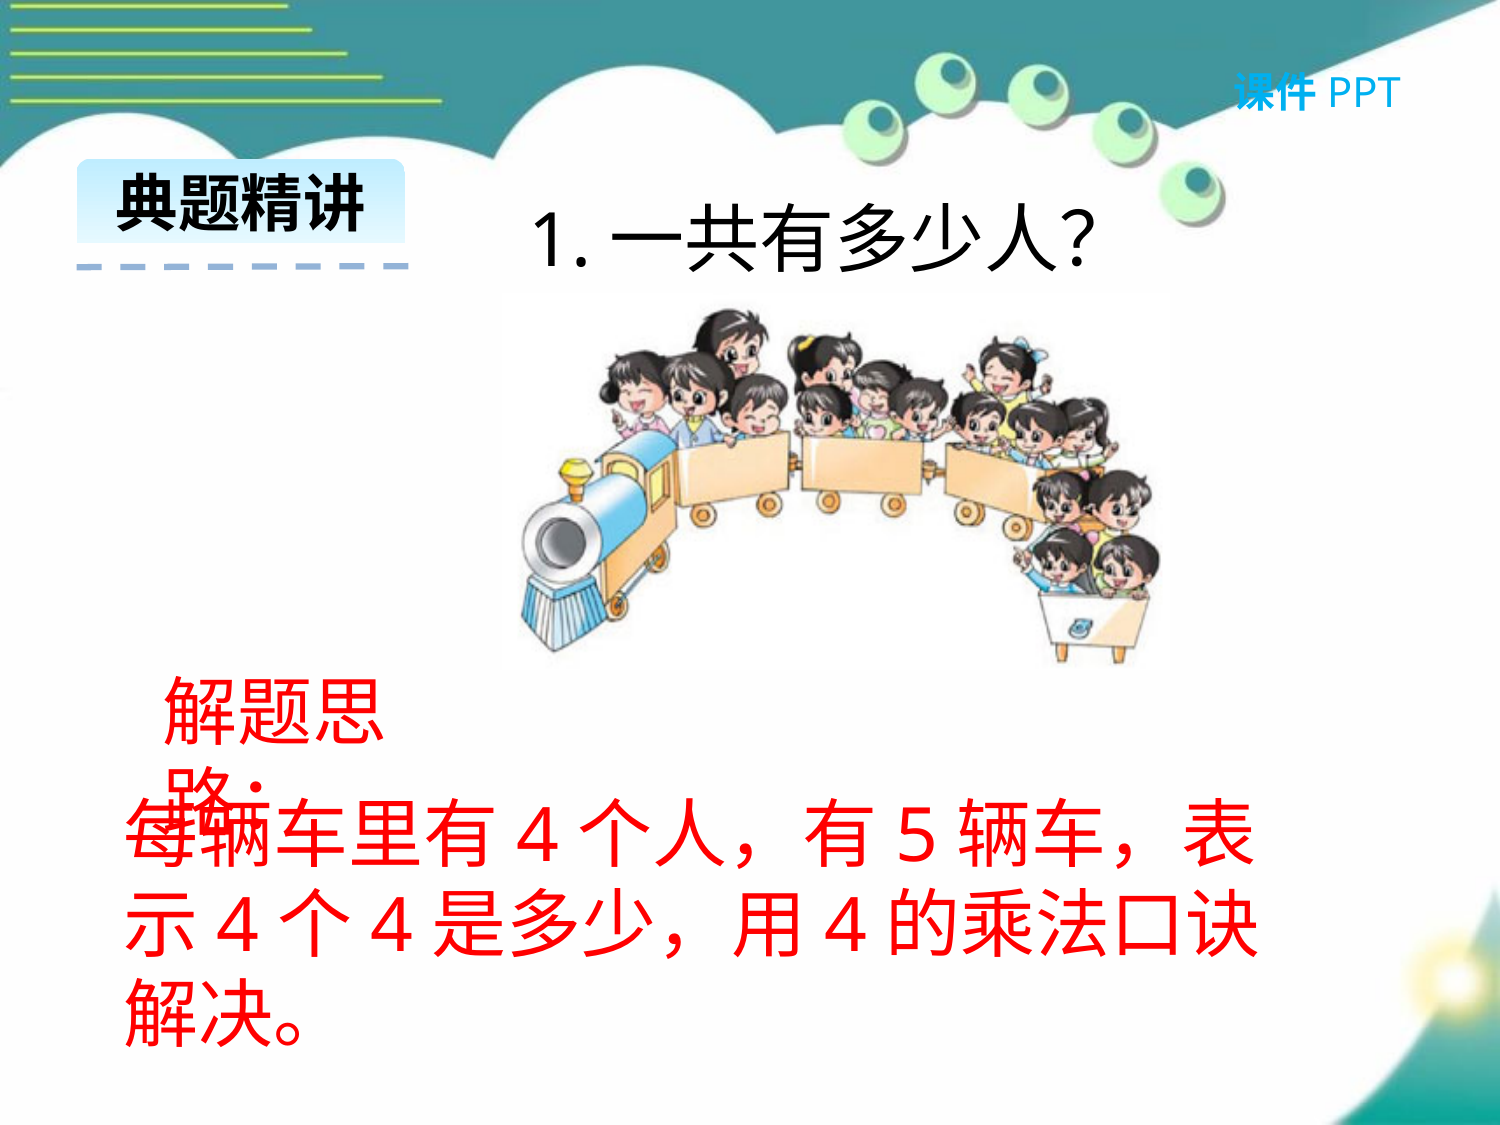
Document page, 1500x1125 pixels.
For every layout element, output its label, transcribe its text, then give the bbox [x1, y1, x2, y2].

picture [0, 0, 1500, 1125]
text_box 1.一共有多少人？ [513, 184, 1412, 290]
text_box 课件PPT [1218, 58, 1418, 124]
text_box 典题精讲 [76, 158, 405, 244]
text_box 解题思路： [147, 656, 538, 852]
text_box 每辆车里有4个人，有5辆车，表示4个4是多少，用4的乘法口诀解决。 [123, 786, 1328, 1057]
